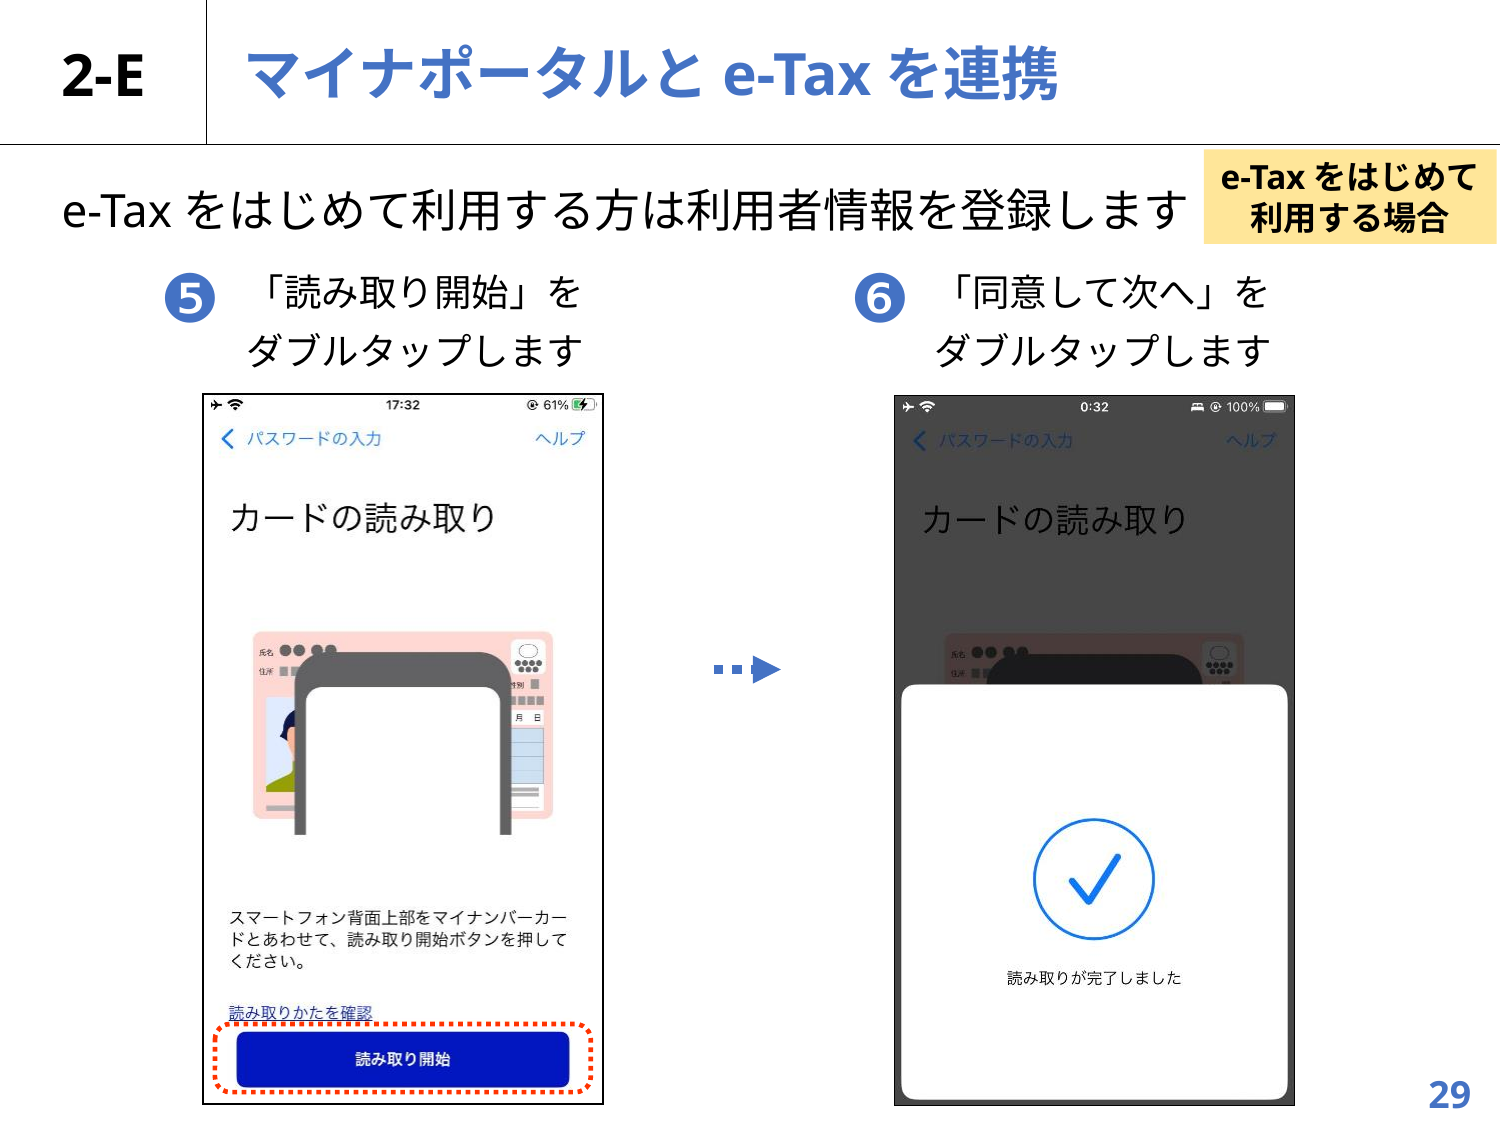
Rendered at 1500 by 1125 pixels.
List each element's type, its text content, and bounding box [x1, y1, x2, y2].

text_box 29 [1399, 1063, 1500, 1123]
text_box 「読み取り開始」を ダブルタップします [231, 274, 731, 381]
text_box e-Taxをはじめて利用する場合 [1203, 149, 1497, 244]
text_box ❺ [145, 274, 223, 343]
text_box 「同意して次へ」を ダブルタップします [919, 248, 1444, 380]
picture [203, 394, 603, 1104]
title マイナポータルとe-Taxを連携 [228, 36, 1472, 116]
text_box 2-E [0, 0, 207, 147]
text_box e-Taxをはじめて利用する方は利用者情報を登録します [46, 180, 1422, 274]
picture [895, 396, 1294, 1105]
text_box ❻ [835, 274, 919, 343]
